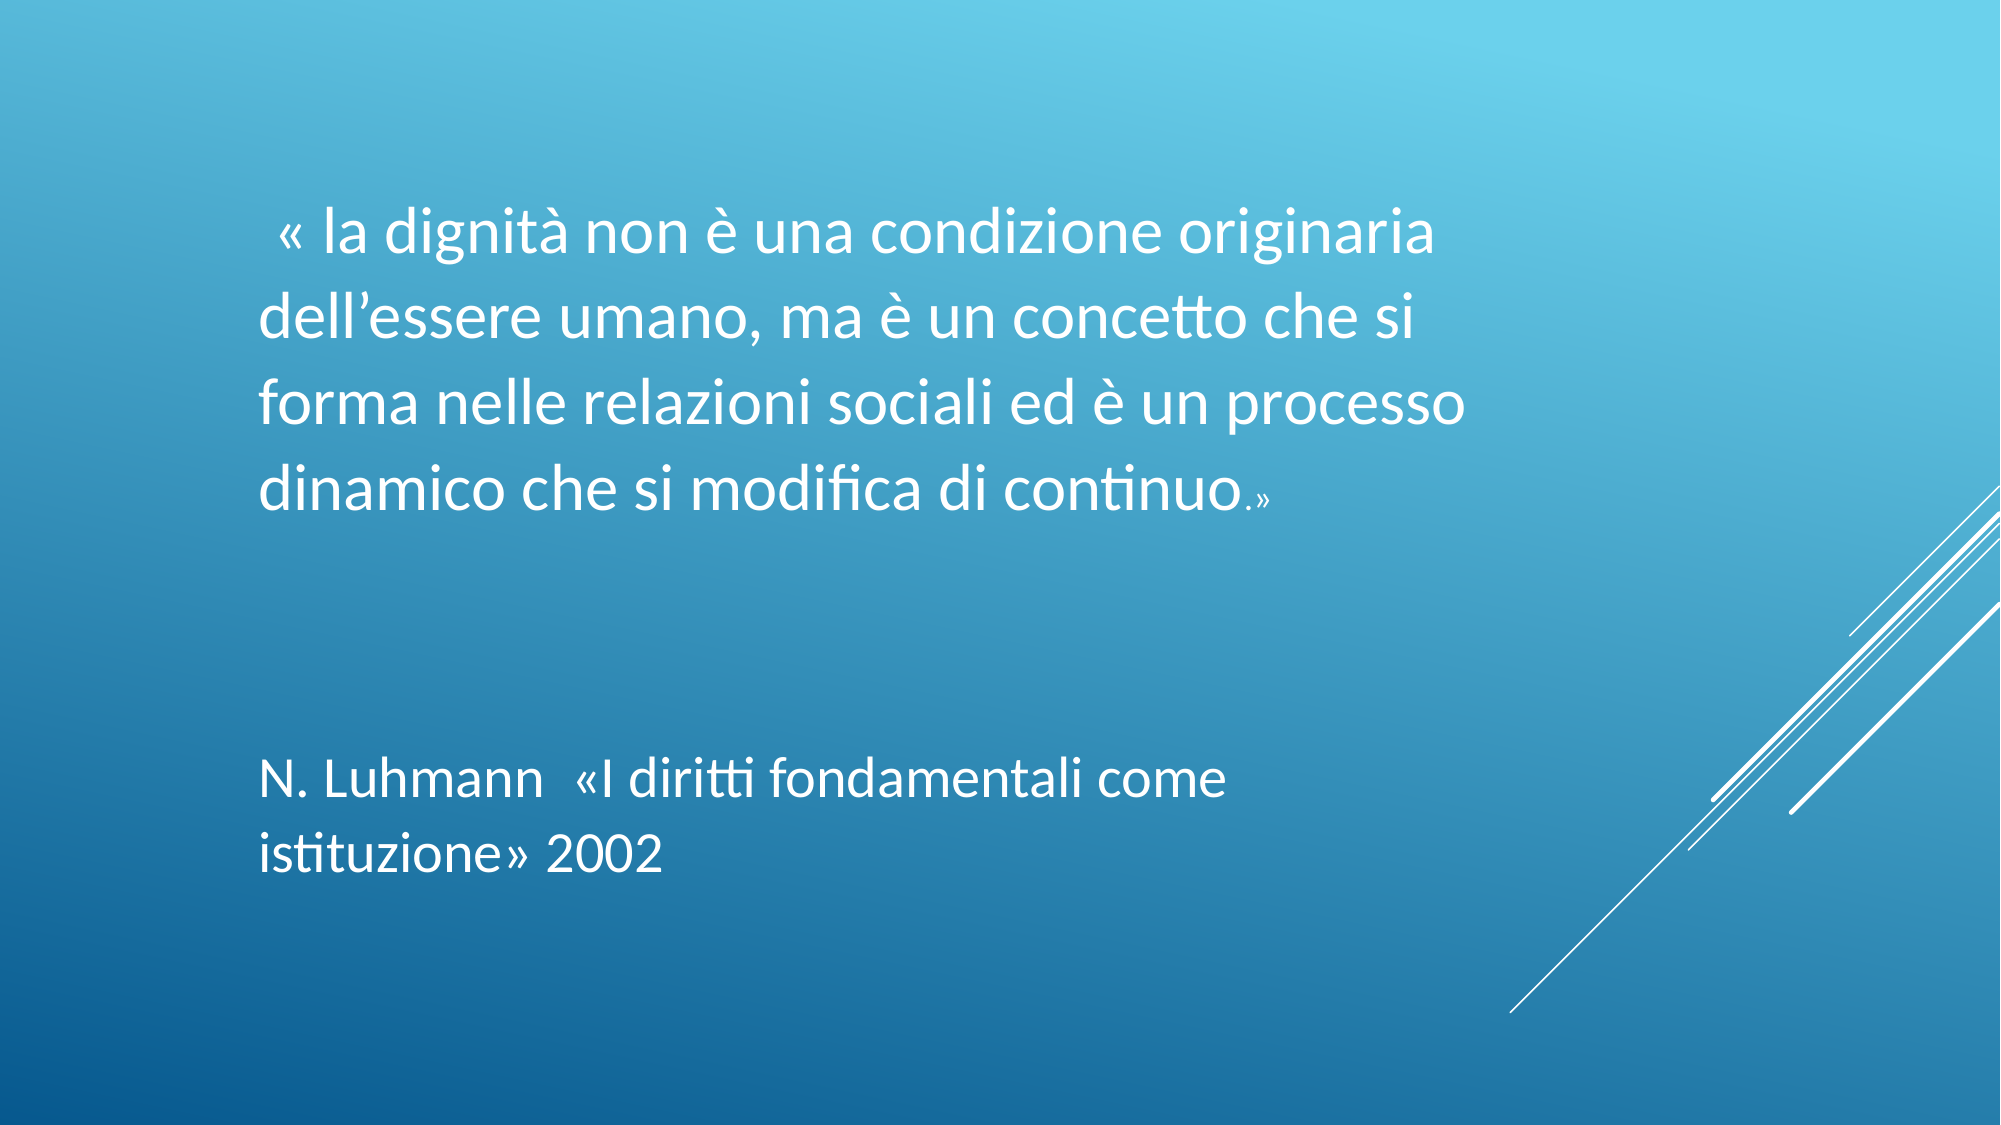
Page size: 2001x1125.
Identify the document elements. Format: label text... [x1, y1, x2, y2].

text_box « la dignità non è una condizione originaria dell’essere umano, ma è un concetto che si forma nelle relazioni sociali ed è un processo dinamico che si modifica di continuo.» N. Luhmann «I diritti fondamentali come istituzione» 2002 [243, 173, 1500, 892]
